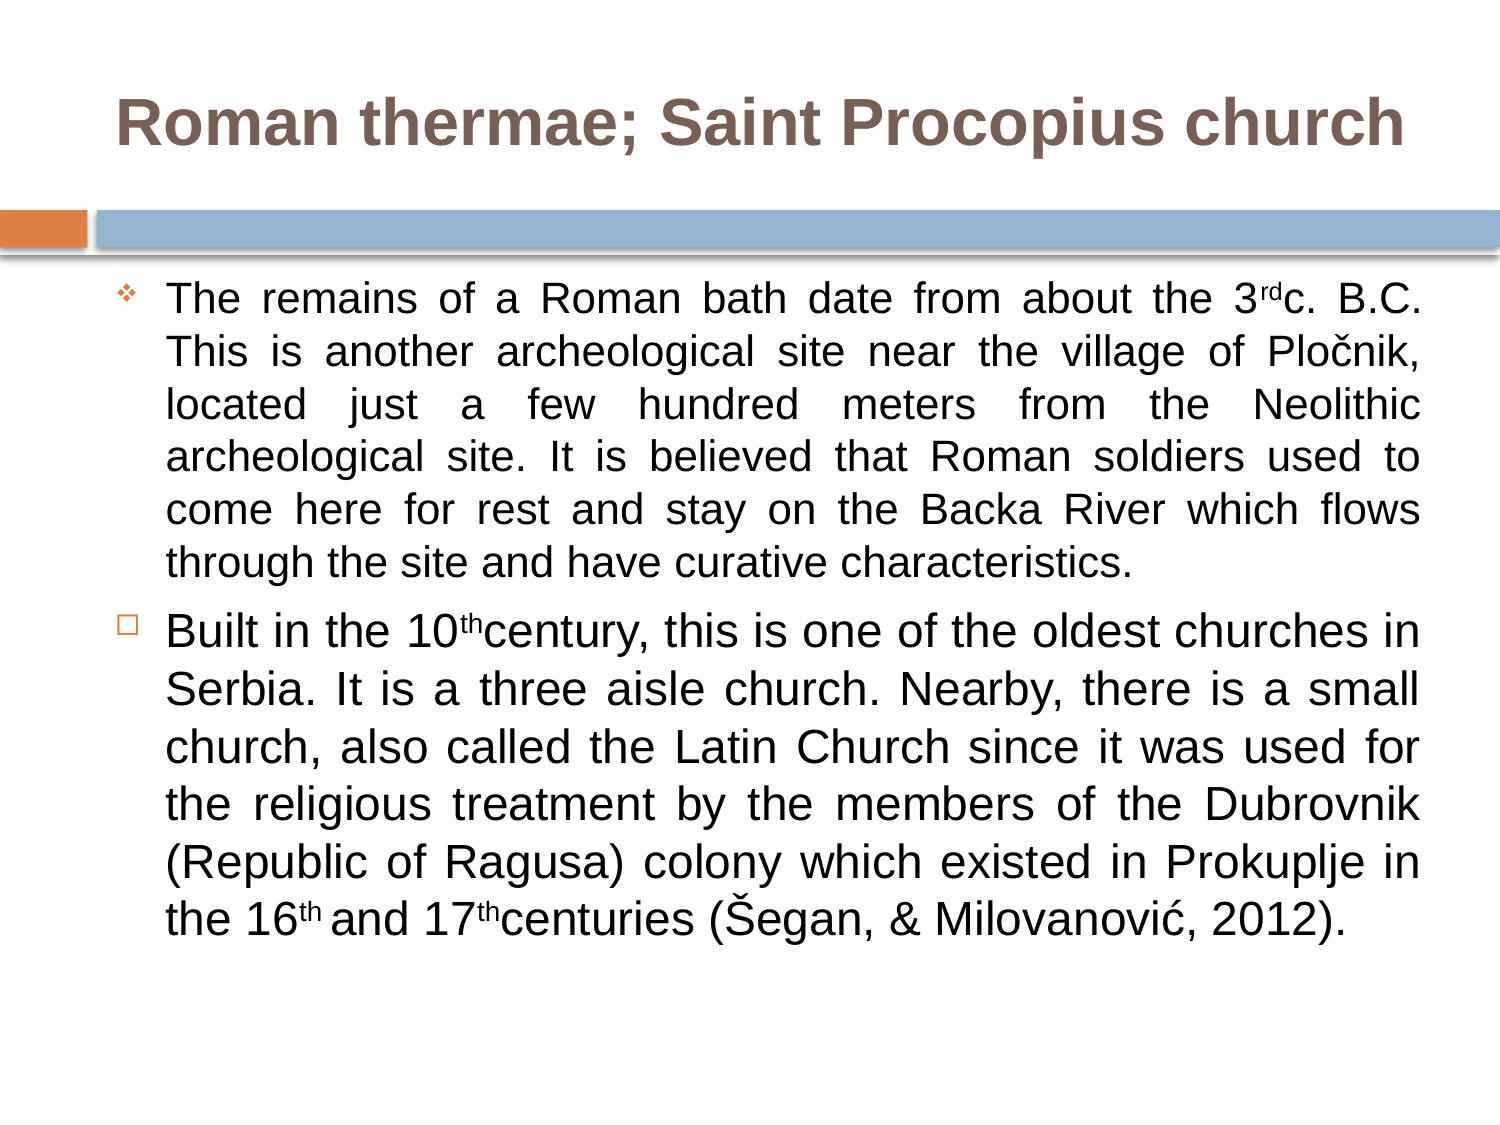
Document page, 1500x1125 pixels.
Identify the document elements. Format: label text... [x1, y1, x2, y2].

title Roman thermae; Saint Procopius church [100, 37, 1438, 200]
list The remains of a Roman bath date from about the 3rdc. B.C. This is another archeological site near the village of Pločnik, located just a few hundred meters from the Neolithic archeological site. It is believed that Roman soldiers used to come here for rest and stay on the Backa River which flows through the site and have curative characteristics. Built in the 10thcentury, this is one of the oldest churches in Serbia. It is a three aisle church. Nearby, there is a small church, also called the Latin Church since it was used for the religious treatment by the members of the Dubrovnik (Republic of Ragusa) colony which existed in Prokuplje in the 16th and 17thcenturies (Šegan, & Milovanović, 2012). [100, 262, 1438, 1000]
